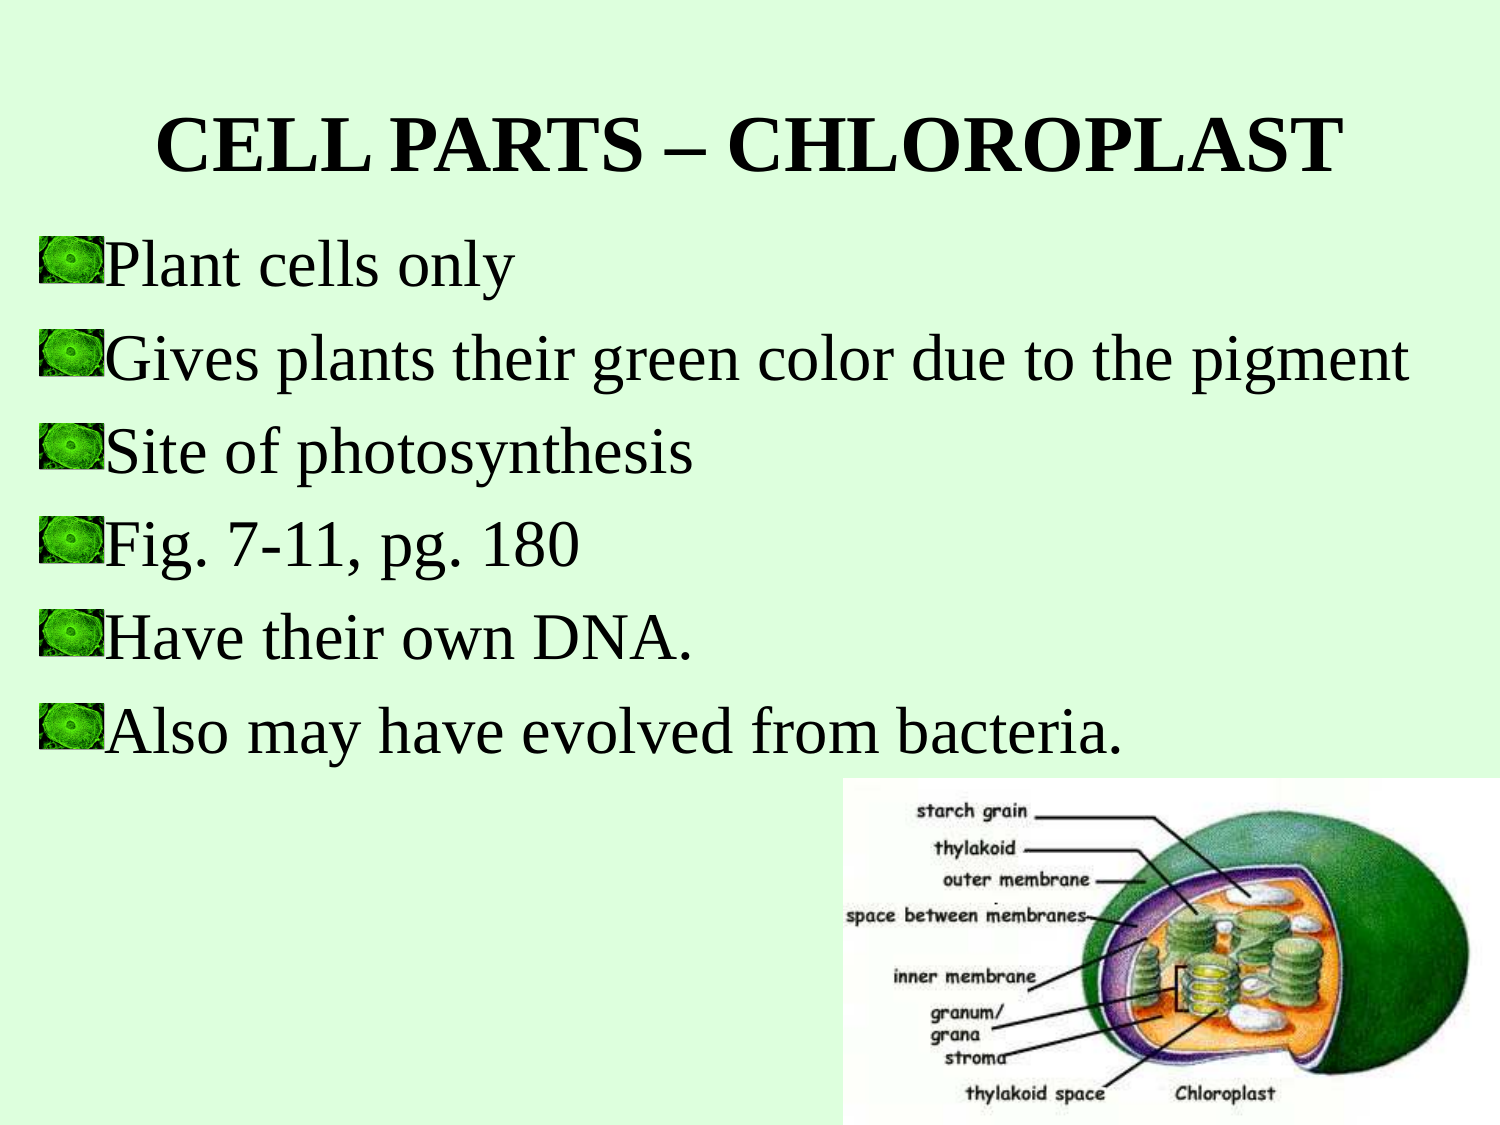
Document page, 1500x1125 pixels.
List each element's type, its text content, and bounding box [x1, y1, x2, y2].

picture [39, 423, 105, 470]
picture [39, 329, 105, 377]
list Plant cells only Gives plants their green color due to the pigment Site of photosynthesis Fig. 7-11, pg. 180 Have their own DNA. Also may have evolved from bacteria. [24, 212, 1500, 825]
picture [39, 236, 105, 284]
picture [39, 703, 105, 750]
title CELL PARTS – CHLOROPLAST [75, 45, 1425, 212]
picture [843, 777, 1500, 1125]
picture [39, 609, 105, 657]
picture [39, 516, 105, 564]
